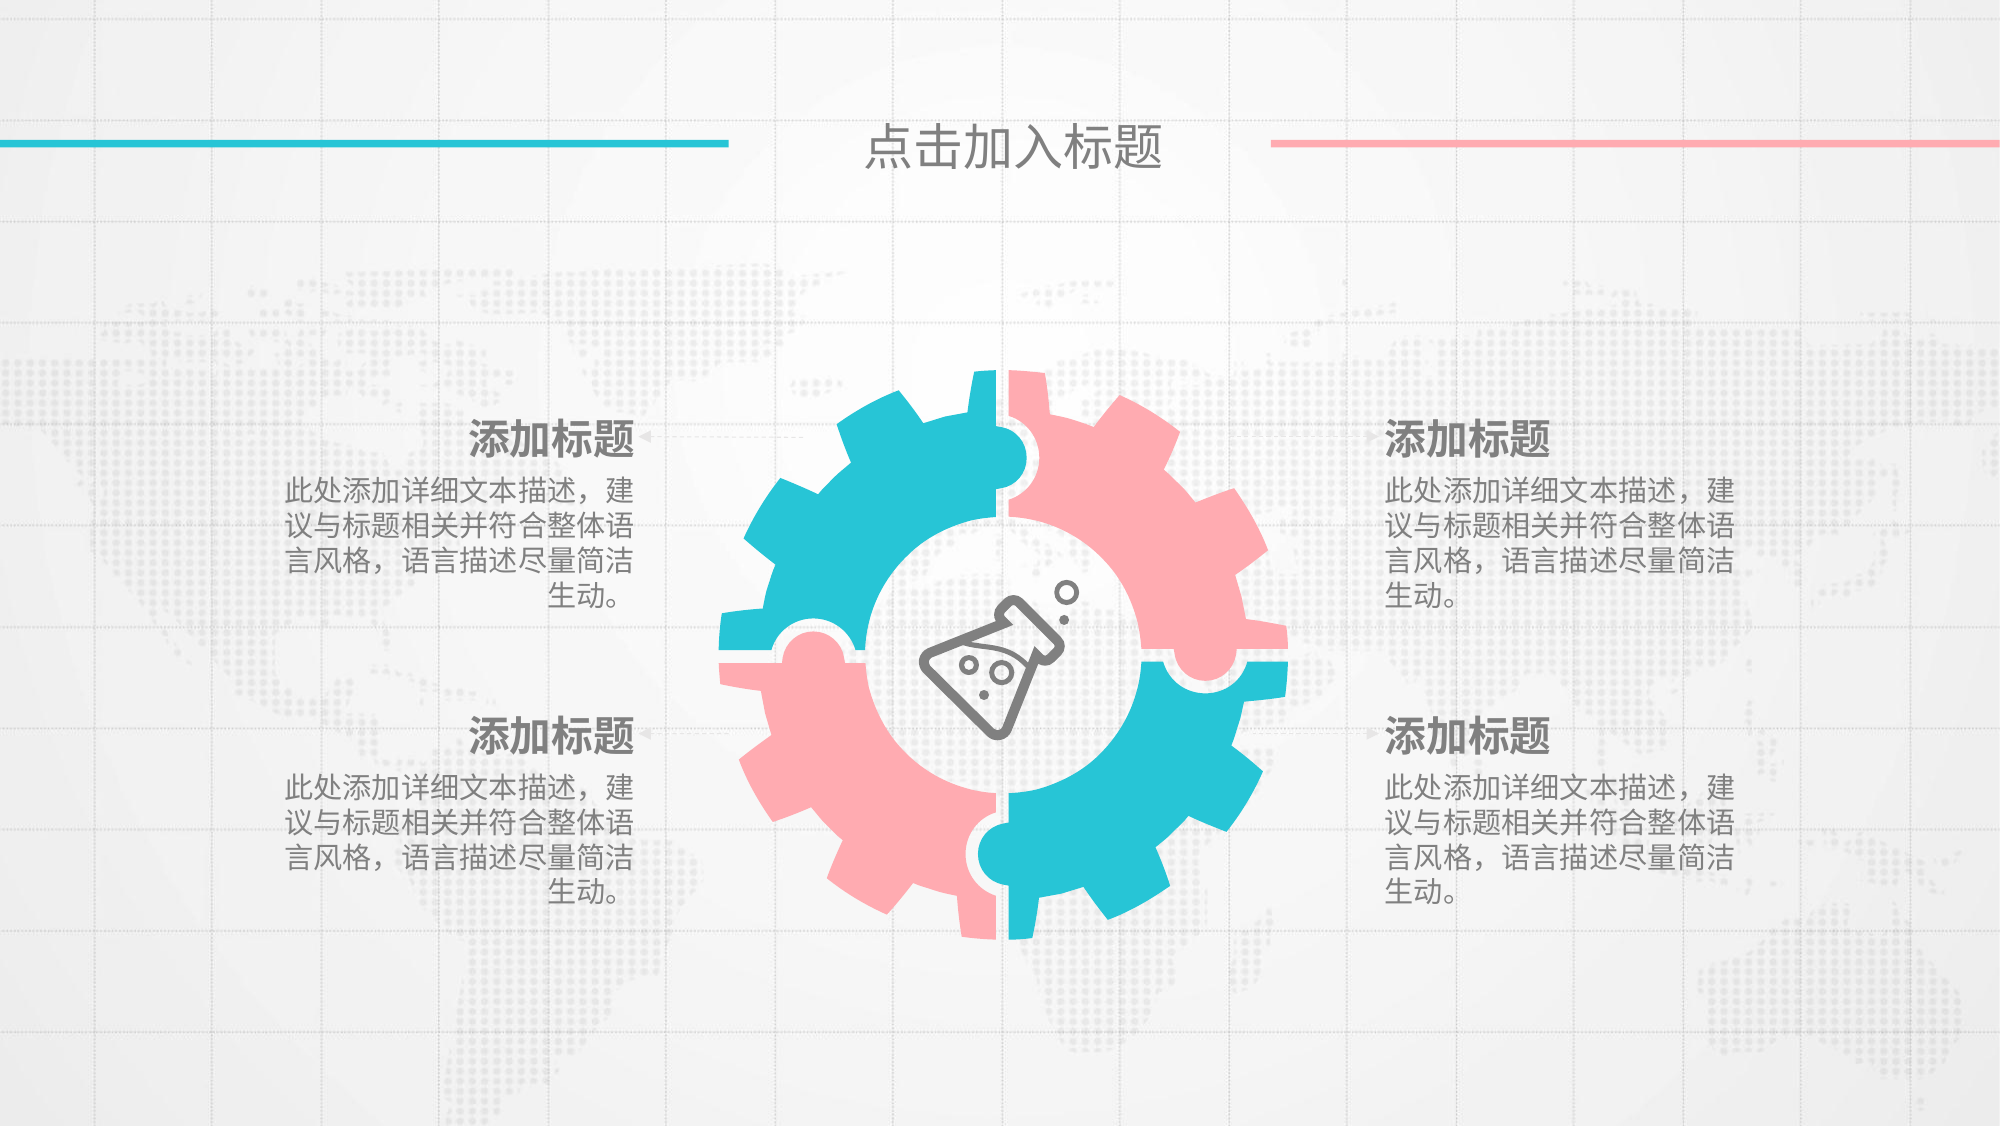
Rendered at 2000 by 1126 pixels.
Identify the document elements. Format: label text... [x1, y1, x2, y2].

text_box [0, 139, 729, 148]
text_box [1270, 139, 2000, 148]
text_box 点击加入标题 [740, 107, 1286, 183]
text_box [272, 370, 1008, 631]
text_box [977, 661, 1748, 940]
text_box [272, 631, 977, 940]
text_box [918, 579, 1080, 741]
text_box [1008, 370, 1748, 661]
picture [0, 0, 2000, 1126]
